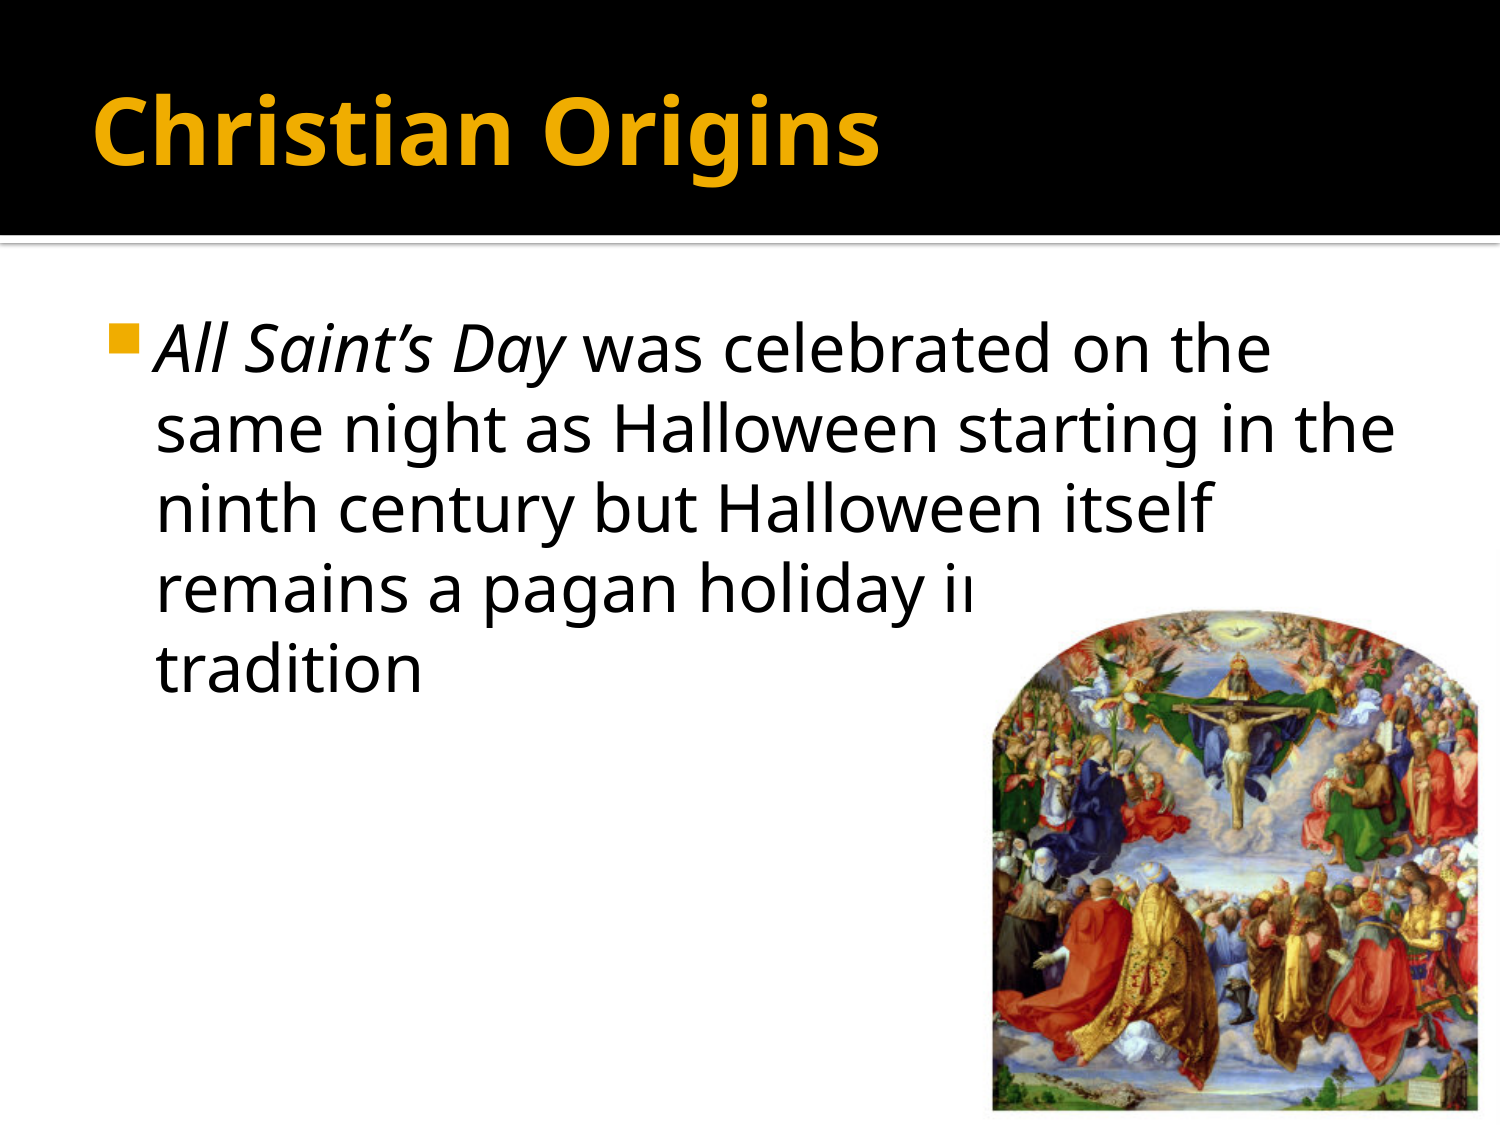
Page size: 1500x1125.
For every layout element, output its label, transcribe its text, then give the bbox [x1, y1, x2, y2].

list All Saint’s Day was celebrated on the same night as Halloween starting in the ninth century but Halloween itself remains a pagan holiday in origin and tradition [74, 290, 1426, 1051]
picture [971, 549, 1500, 1125]
title Christian Origins [75, 25, 1425, 231]
